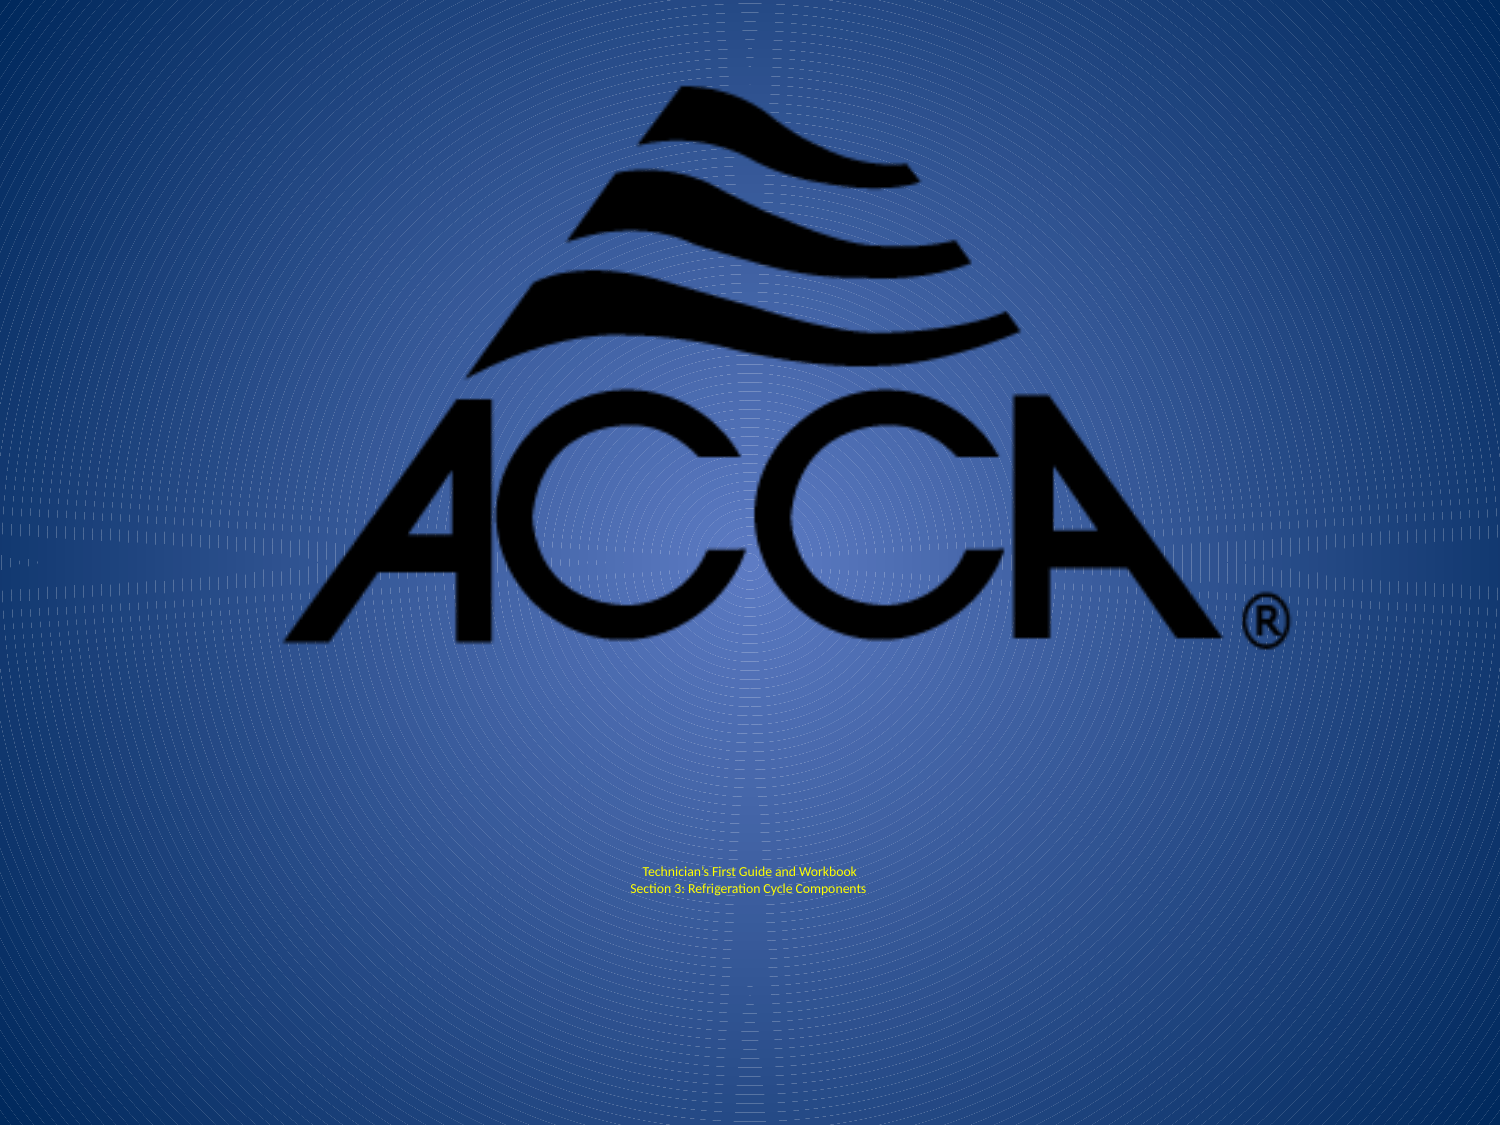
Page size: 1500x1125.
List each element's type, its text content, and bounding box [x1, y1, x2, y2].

picture [237, 24, 1334, 738]
title Technician’s First Guide and Workbook Section 3: Refrigeration Cycle Components [0, 837, 1500, 938]
